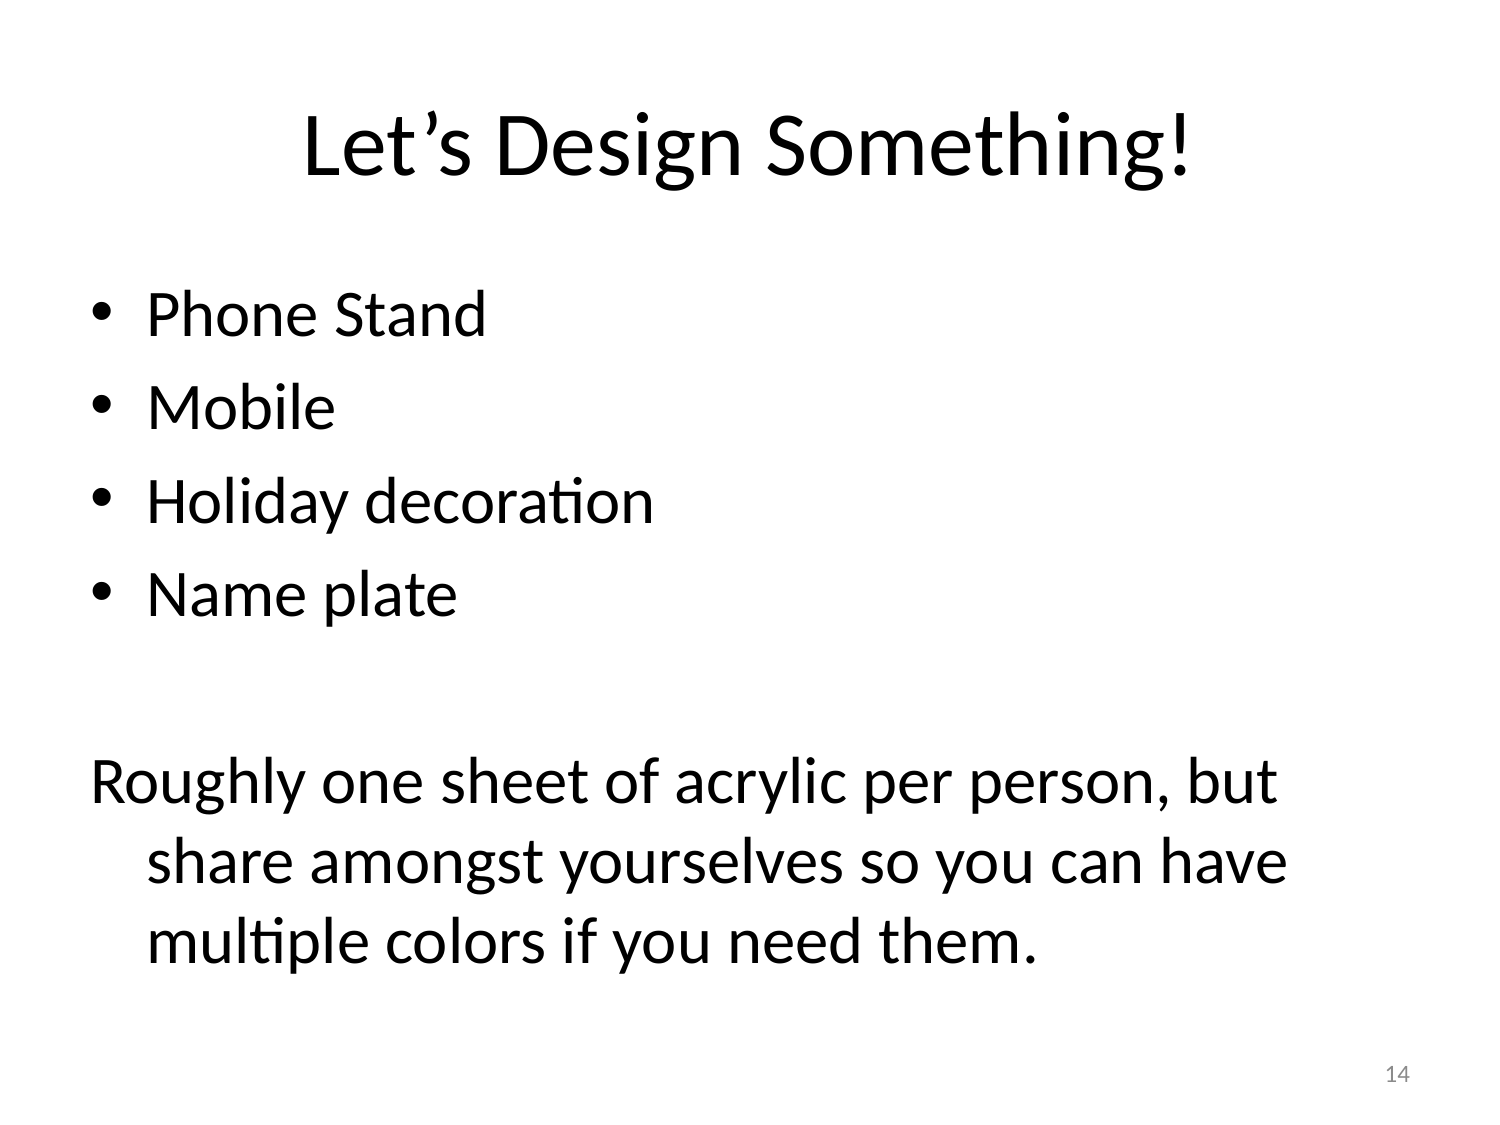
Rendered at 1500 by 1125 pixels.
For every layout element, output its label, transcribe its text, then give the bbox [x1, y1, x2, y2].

list Phone Stand Mobile Holiday decoration Name plate Roughly one sheet of acrylic per person, but share amongst yourselves so you can have multiple colors if you need them. [75, 262, 1425, 1005]
slide_number 14 [1074, 1042, 1425, 1103]
title Let’s Design Something! [75, 45, 1425, 233]
